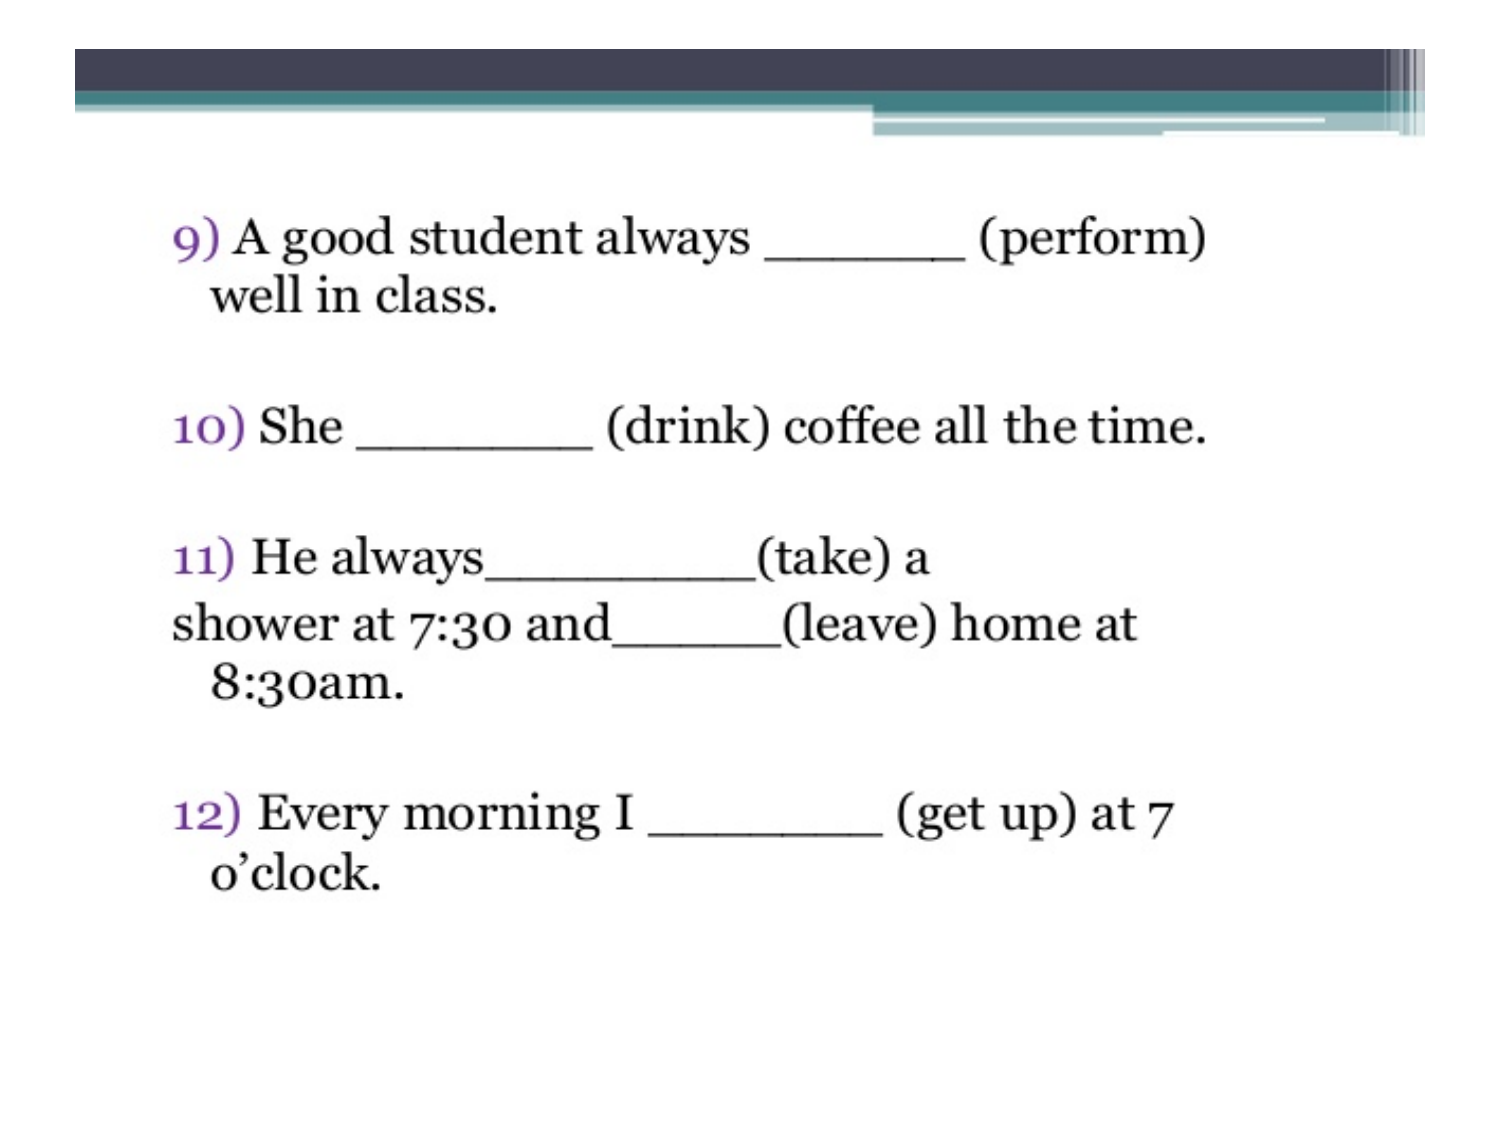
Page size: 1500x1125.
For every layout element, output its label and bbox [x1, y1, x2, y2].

picture [74, 49, 1426, 1013]
